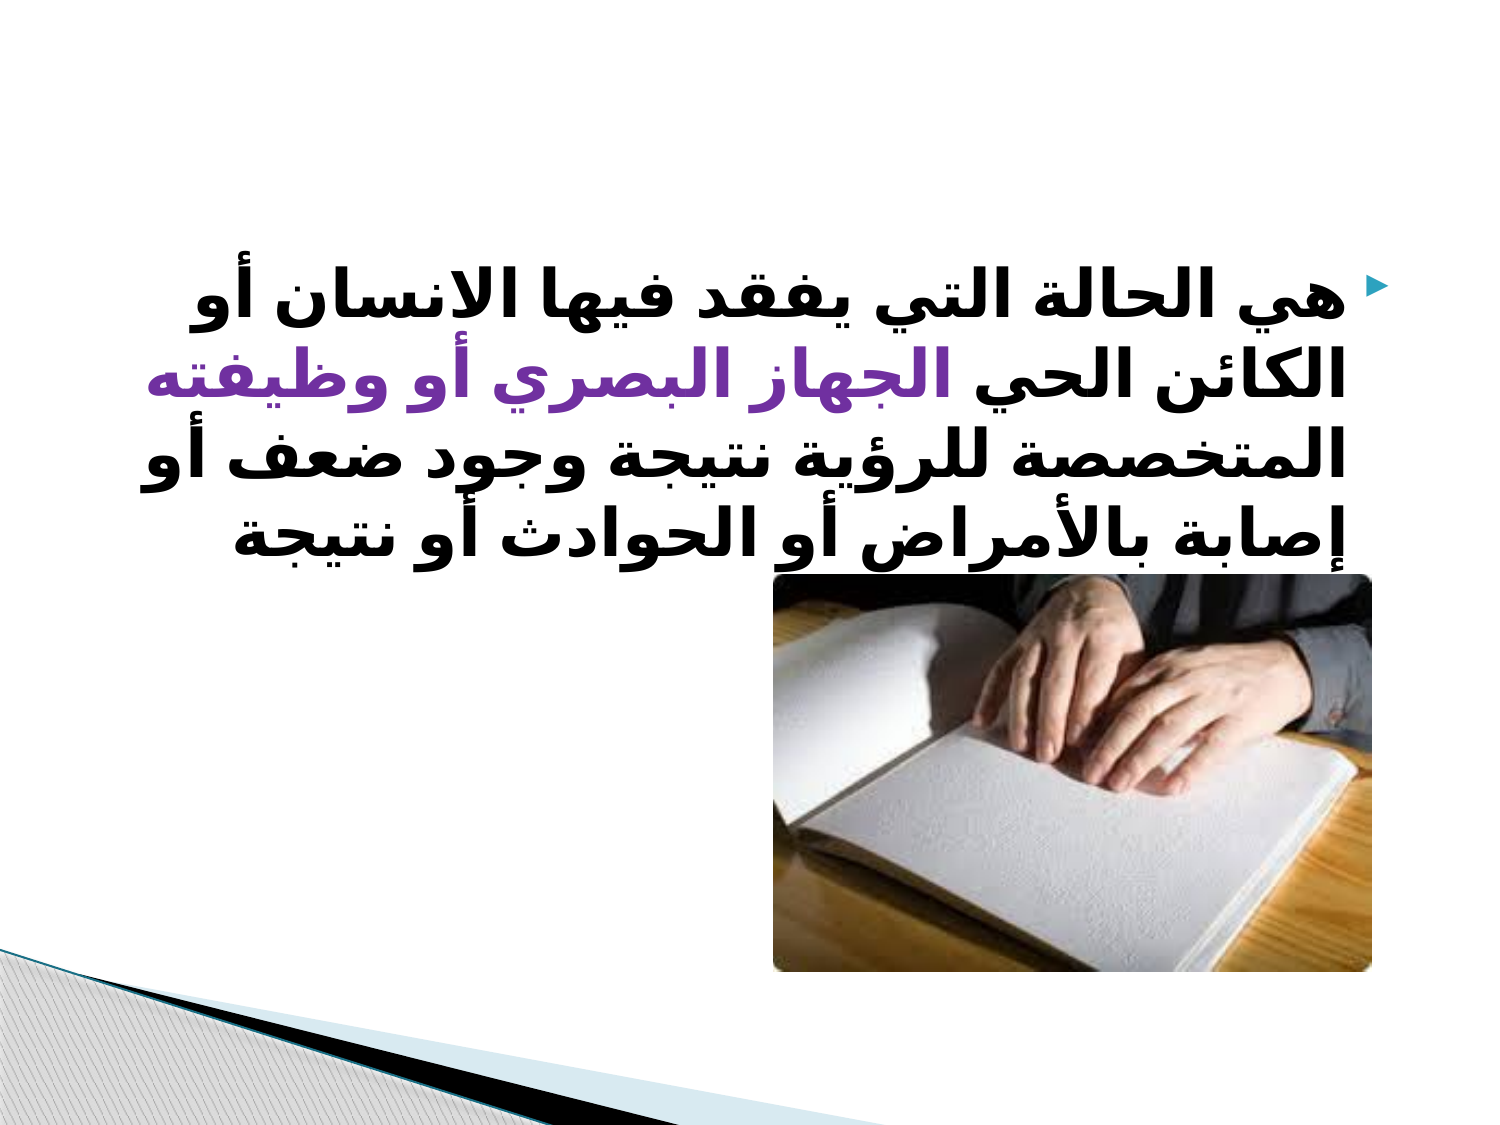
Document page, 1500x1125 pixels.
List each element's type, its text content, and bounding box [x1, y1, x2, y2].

list هي الحالة التي يفقد فيها الانسان أو الكائن الحي الجهاز البصري أو وظيفته المتخصصة للرؤية نتيجة وجود ضعف أو إصابة بالأمراض أو الحوادث أو نتيجة خلقية . [75, 243, 1425, 986]
picture [773, 573, 1372, 973]
